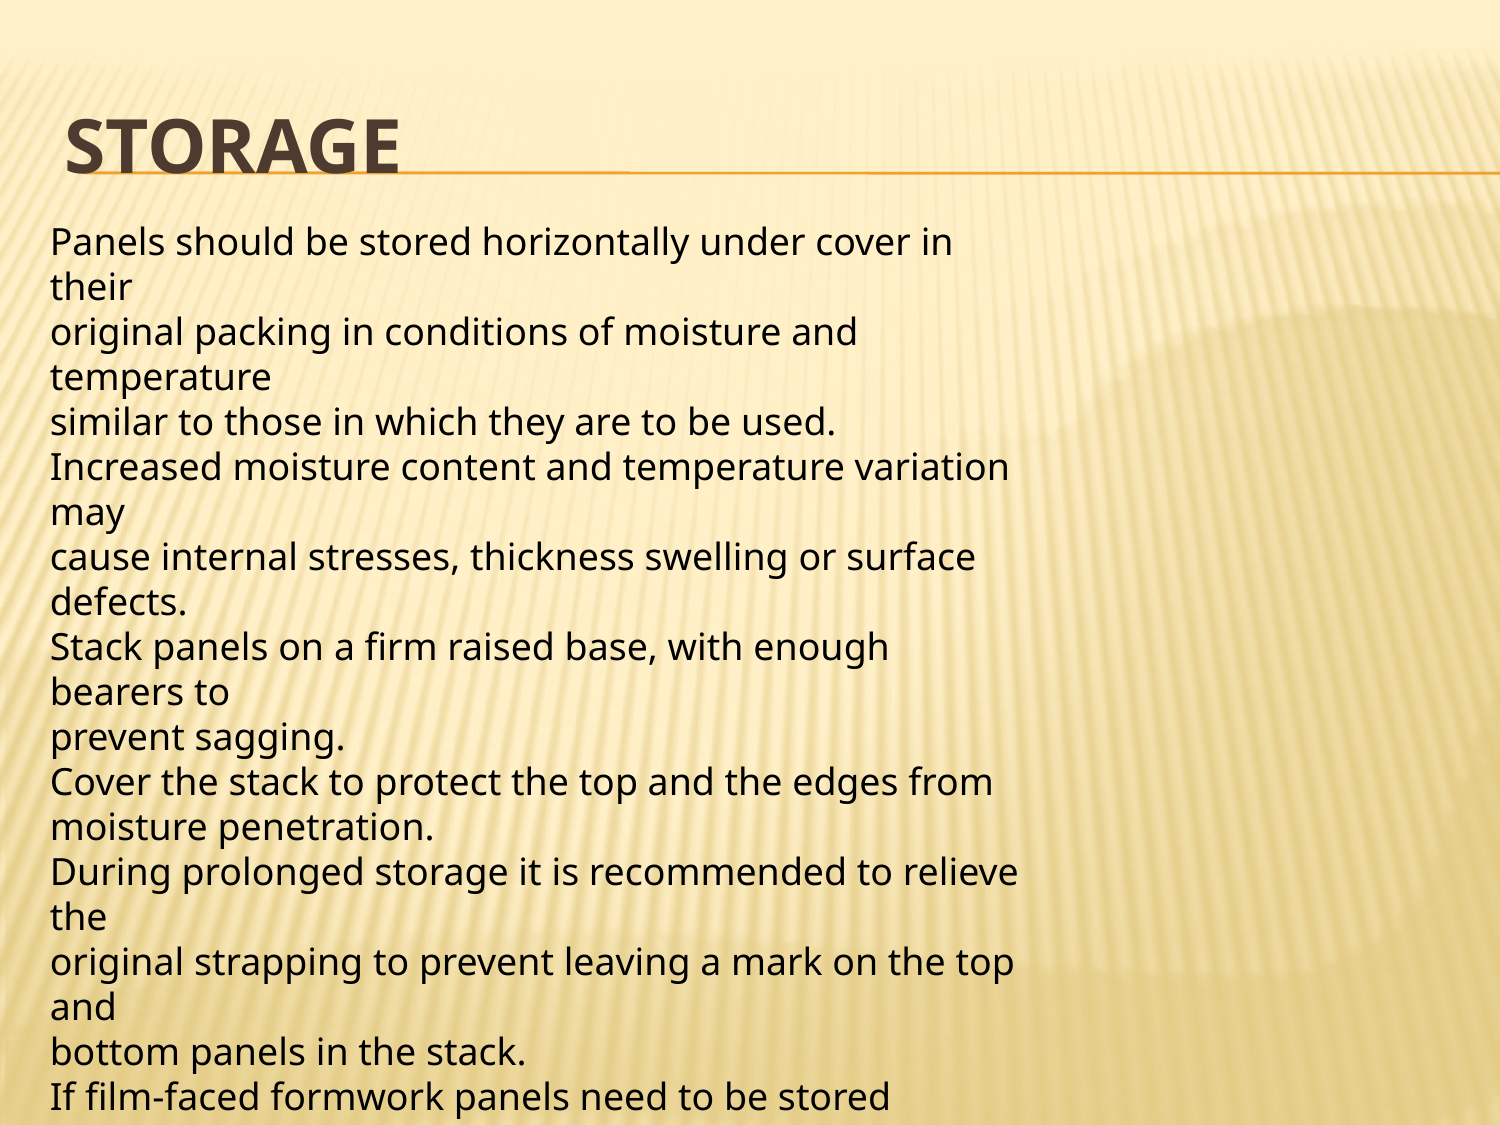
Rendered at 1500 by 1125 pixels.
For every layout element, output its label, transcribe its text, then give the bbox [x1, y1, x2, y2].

text_box Panels should be stored horizontally under cover in their original packing in conditions of moisture and temperature similar to those in which they are to be used. Increased moisture content and temperature variation may cause internal stresses, thickness swelling or surface defects. Stack panels on a firm raised base, with enough bearers to prevent sagging. Cover the stack to protect the top and the edges from moisture penetration. During prolonged storage it is recommended to relieve the original strapping to prevent leaving a mark on the top and bottom panels in the stack. If film-faced formwork panels need to be stored temporarily outdoors cover them with tarpaulins. Care must be taken to prevent the panel edges being subjected to rain, splashing or ground water. [35, 210, 1043, 1125]
title Storage [49, 75, 1475, 213]
